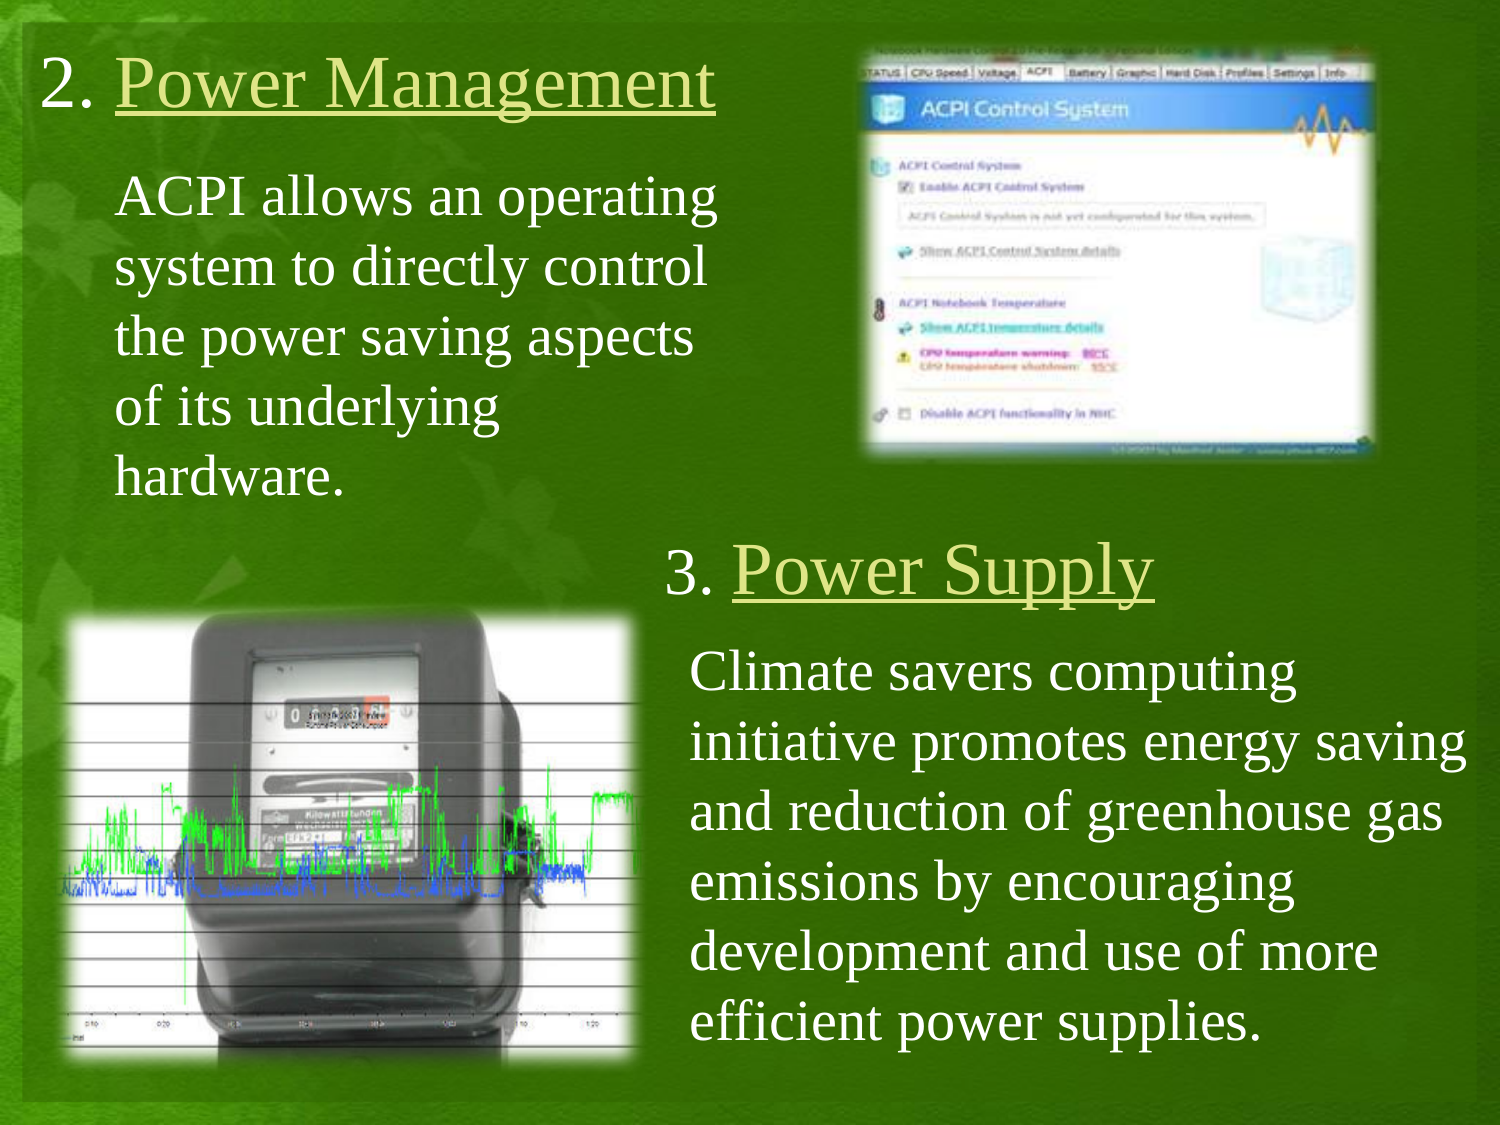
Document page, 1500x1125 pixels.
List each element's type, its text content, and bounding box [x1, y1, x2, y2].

text_box 2. Power Management [24, 24, 913, 130]
picture [49, 599, 649, 1076]
text_box 3. Power Supply [649, 512, 1188, 618]
text_box Climate savers computing initiative promotes energy saving and reduction of greenhouse gas emissions by encouraging development and use of more efficient power supplies. [674, 624, 1500, 1125]
text_box ACPI allows an operating system to directly control the power saving aspects of its underlying hardware. [99, 149, 750, 515]
picture [0, 0, 1500, 1125]
picture [849, 37, 1388, 471]
